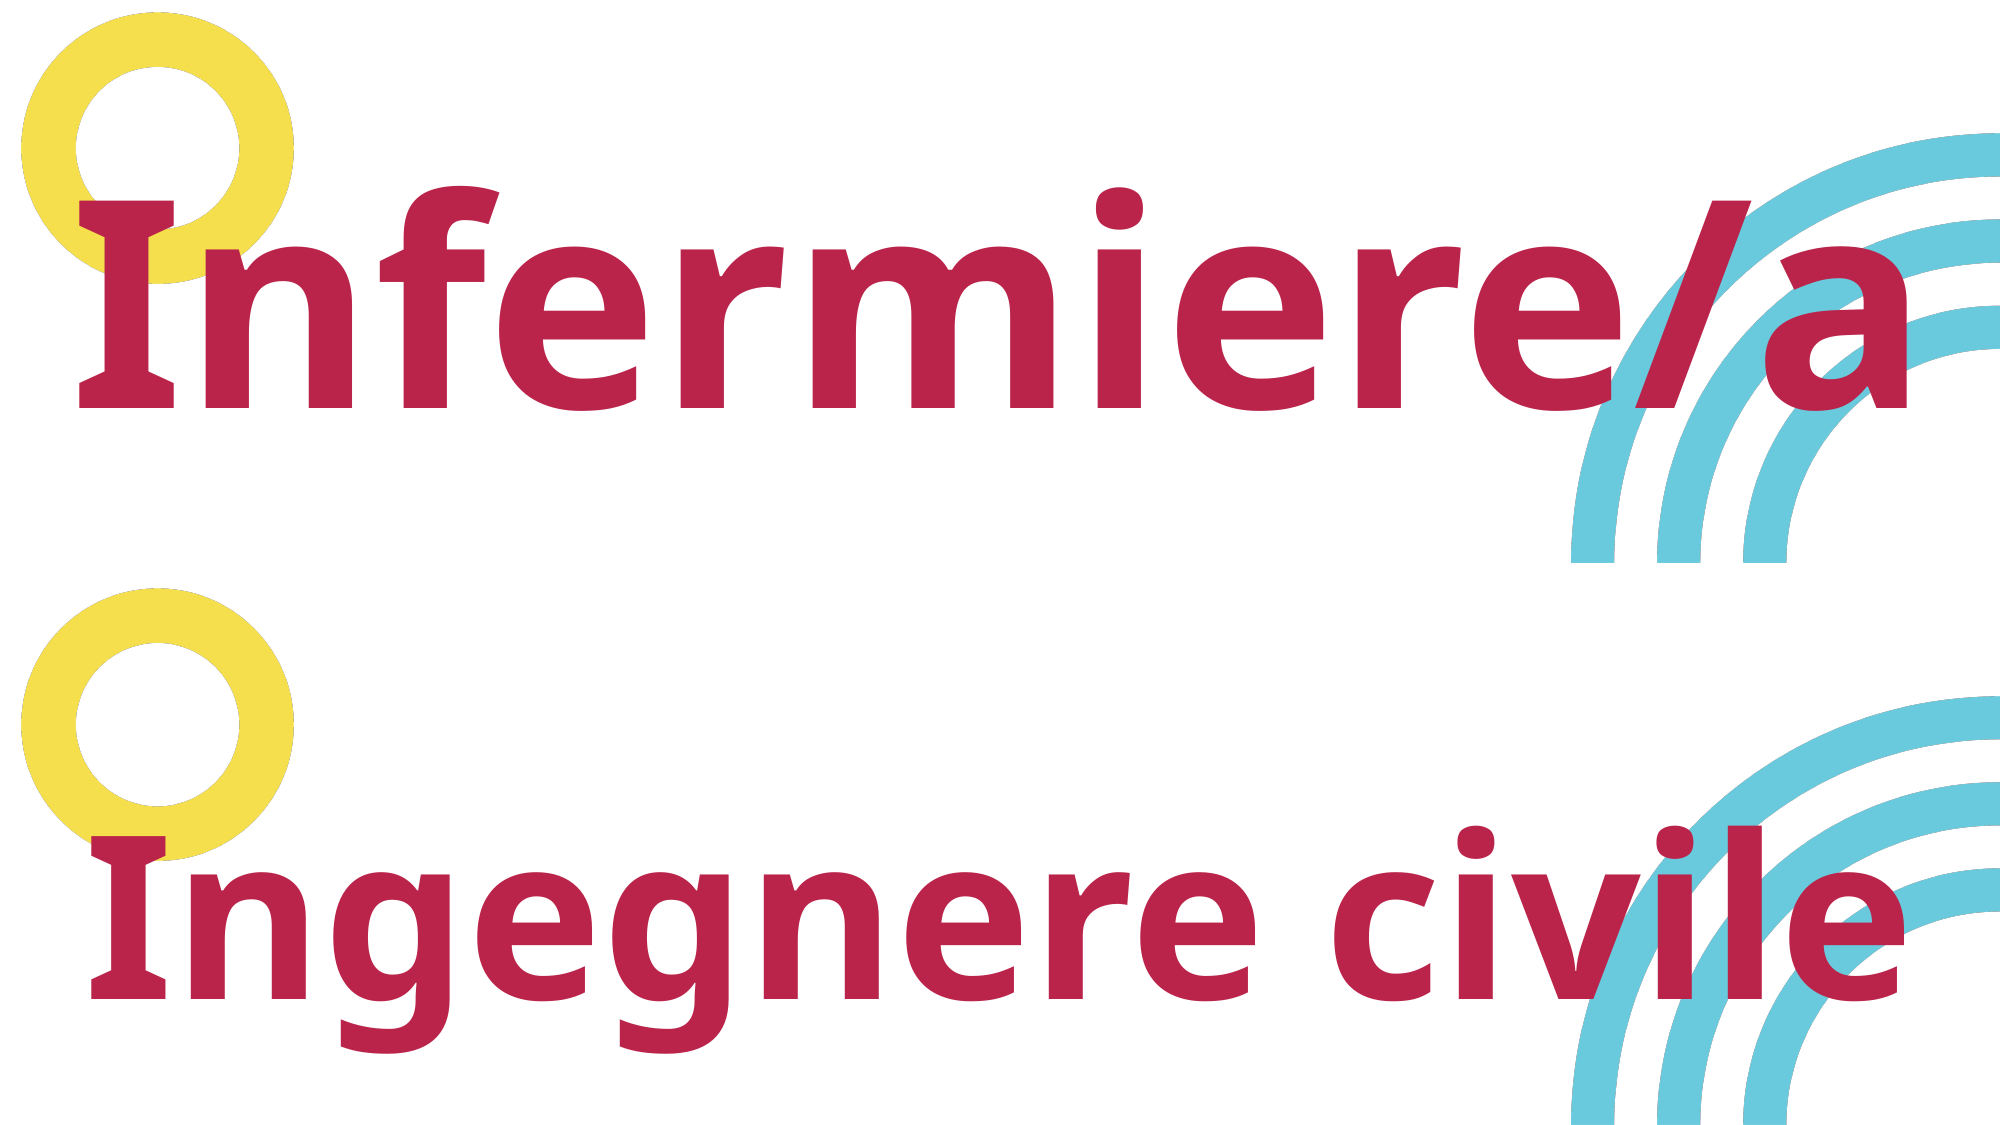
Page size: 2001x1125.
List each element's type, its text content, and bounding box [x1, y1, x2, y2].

picture [21, 588, 294, 861]
picture [21, 12, 294, 284]
picture [1571, 696, 2000, 1125]
title Infermiere/a [56, 88, 1944, 480]
picture [1571, 133, 2000, 563]
text_box Ingegnere civile [56, 671, 1944, 1064]
